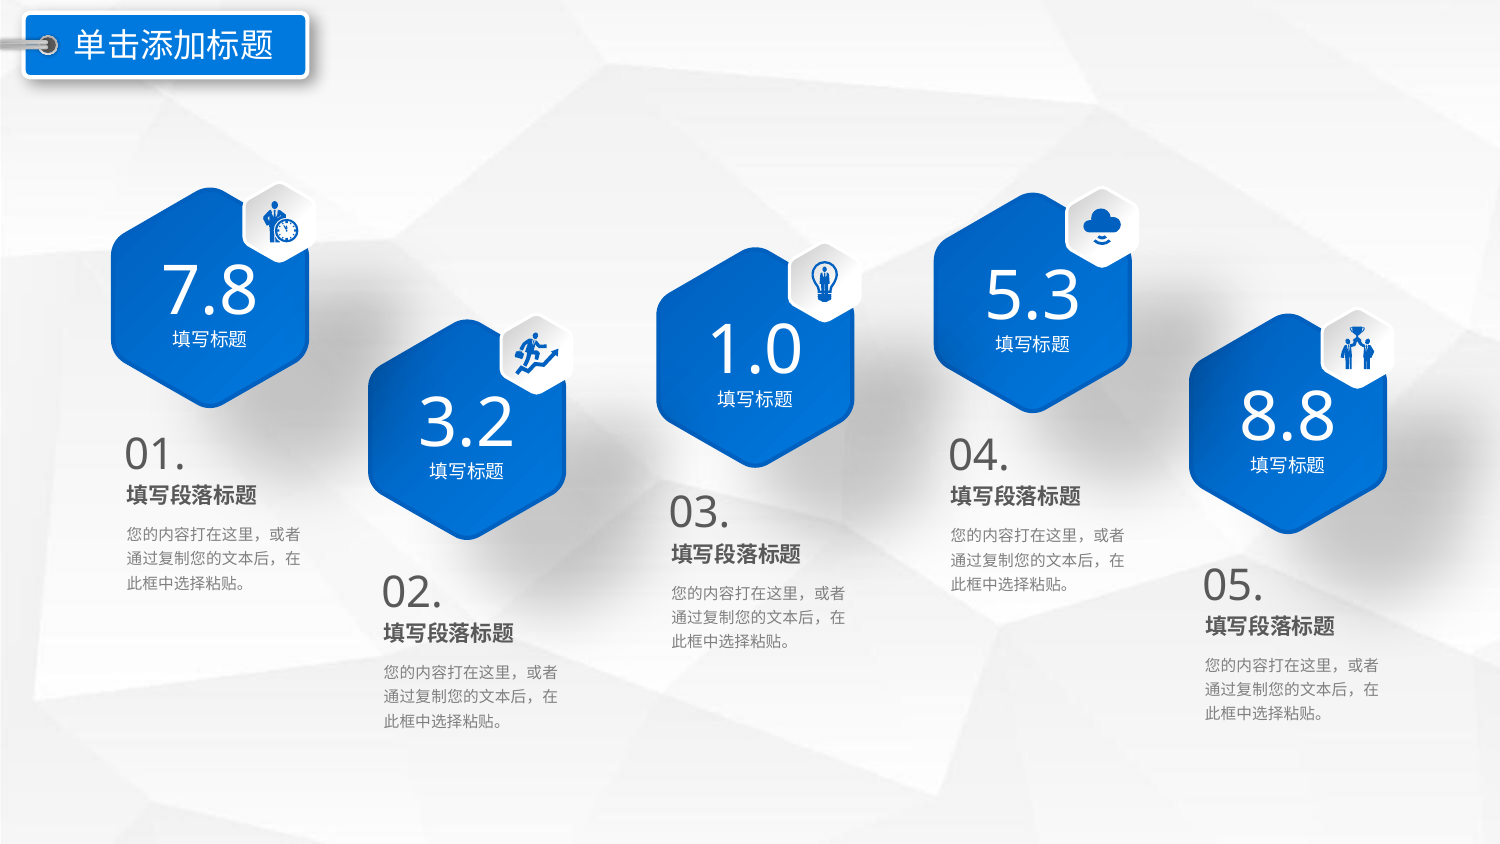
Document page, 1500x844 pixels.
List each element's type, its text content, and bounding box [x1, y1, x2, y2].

text_box 01. [109, 418, 201, 486]
picture [0, 0, 1500, 844]
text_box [38, 35, 58, 55]
text_box 您的内容打在这里，或者通过复制您的文本后，在此框中选择粘贴。 [935, 513, 1140, 602]
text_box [0, 40, 48, 49]
text_box 您的内容打在这里，或者通过复制您的文本后，在此框中选择粘贴。 [368, 649, 573, 738]
text_box 05. [1187, 548, 1279, 617]
text_box [1065, 186, 1139, 268]
text_box 02. [366, 556, 458, 624]
text_box [1321, 307, 1394, 389]
text_box 您的内容打在这里，或者通过复制您的文本后，在此框中选择粘贴。 [111, 511, 316, 600]
text_box 单击添加标题 [39, 17, 308, 72]
text_box 8.8 填写标题 [1196, 314, 1387, 534]
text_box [514, 332, 559, 375]
text_box 您的内容打在这里，或者通过复制您的文本后，在此框中选择粘贴。 [1190, 642, 1394, 731]
text_box 3.2 填写标题 [370, 320, 566, 539]
text_box 您的内容打在这里，或者通过复制您的文本后，在此框中选择粘贴。 [656, 570, 861, 659]
text_box 填写段落标题 [112, 468, 274, 508]
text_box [811, 260, 838, 302]
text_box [1340, 326, 1375, 369]
text_box [22, 11, 309, 79]
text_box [263, 201, 299, 243]
text_box 03. [653, 476, 746, 545]
text_box 5.3 填写标题 [934, 193, 1131, 413]
text_box 填写段落标题 [656, 527, 819, 567]
text_box 1.0 填写标题 [657, 248, 854, 467]
text_box [788, 240, 862, 322]
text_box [1083, 208, 1121, 246]
text_box 填写段落标题 [368, 606, 531, 647]
text_box 填写段落标题 [935, 470, 1098, 510]
text_box 04. [933, 419, 1025, 487]
text_box 填写段落标题 [1190, 599, 1352, 639]
text_box [242, 181, 316, 263]
text_box [500, 313, 573, 395]
text_box 7.8 填写标题 [112, 188, 309, 408]
